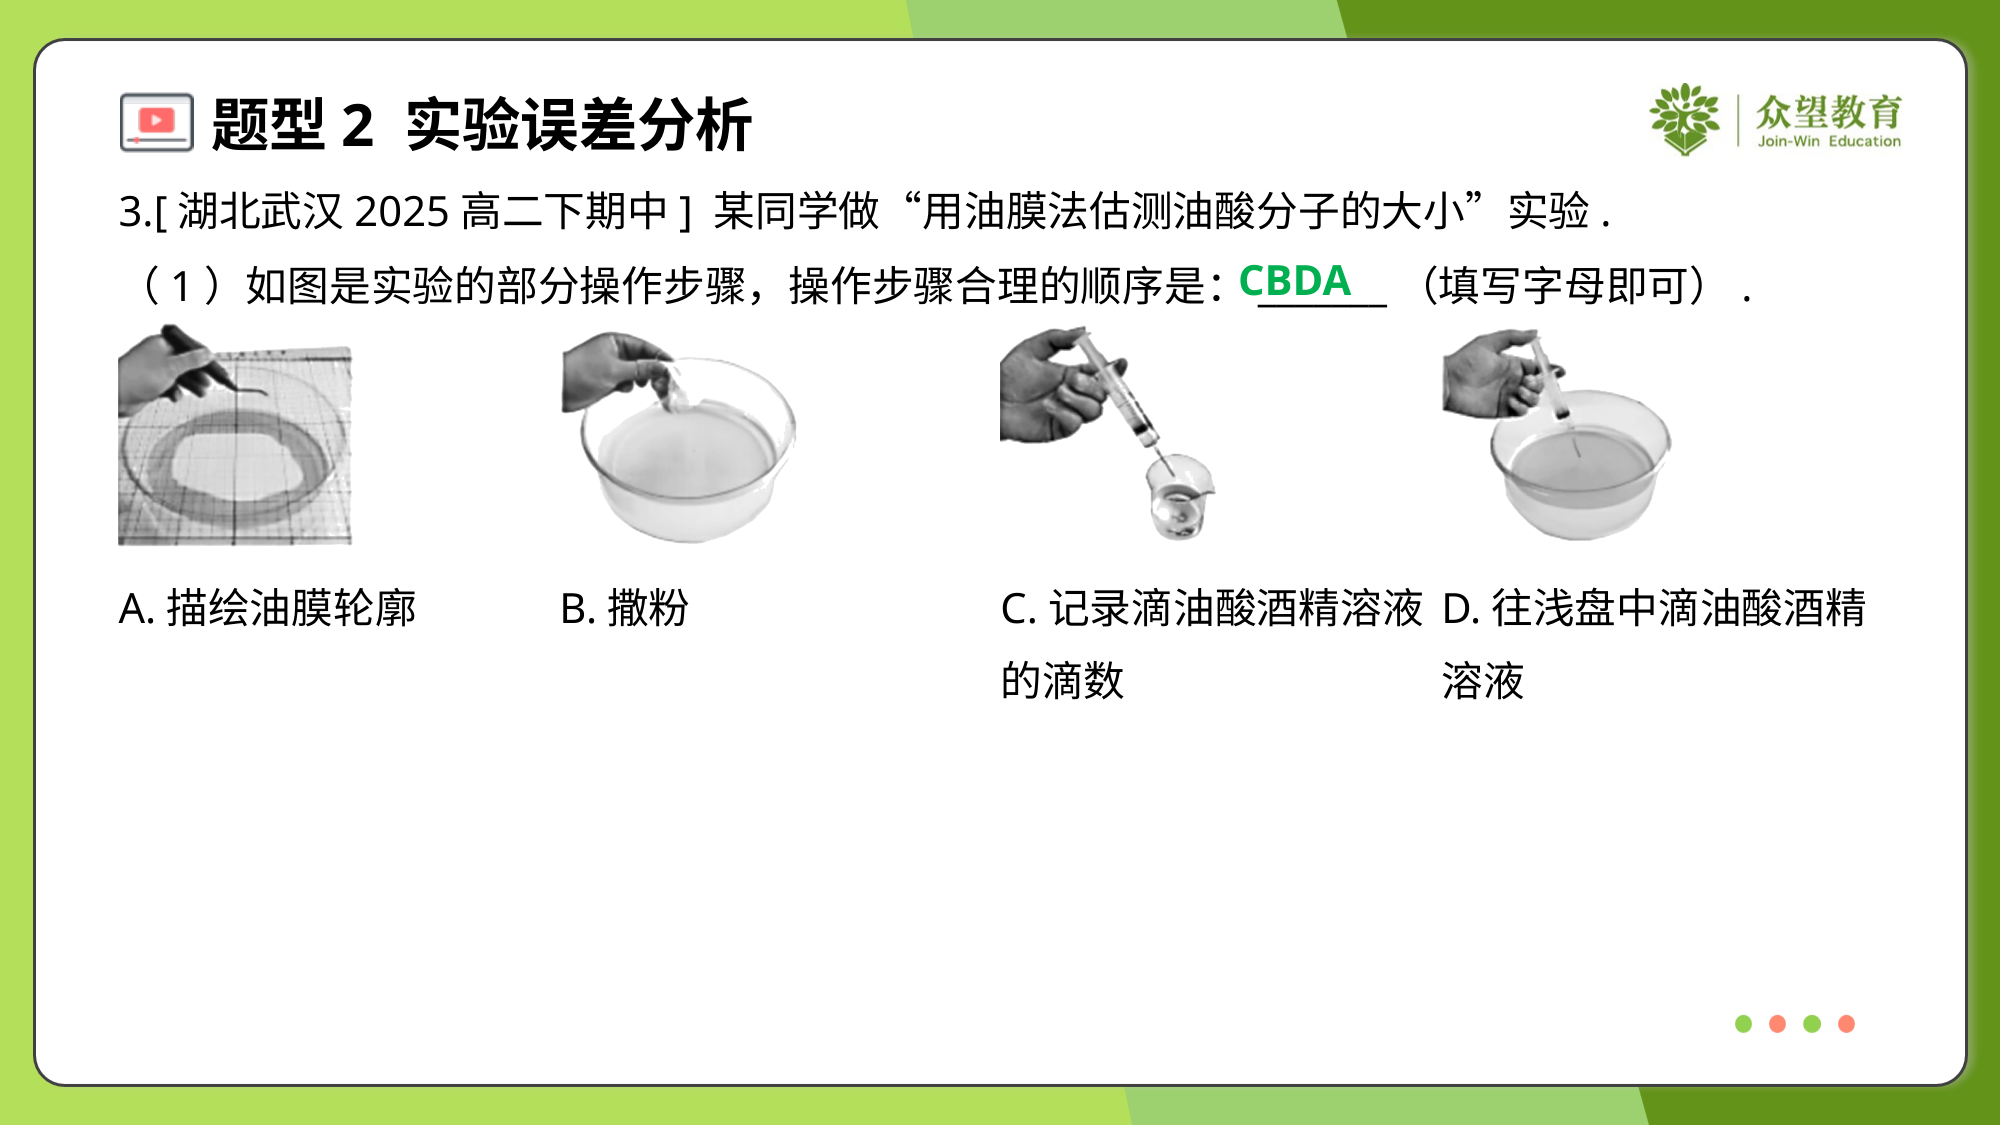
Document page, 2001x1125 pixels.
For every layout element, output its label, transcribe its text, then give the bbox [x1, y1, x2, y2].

text_box B.撒粉 [559, 557, 1000, 625]
text_box C.记录滴油酸酒精溶液 的滴数 [1000, 557, 1441, 698]
text_box 3.[湖北武汉2025高二下期中] 某同学做“用油膜法估测油酸分子的大小”实验. [118, 159, 1883, 226]
text_box A.描绘油膜轮廓 [118, 557, 559, 625]
text_box （1）如图是实验的部分操作步骤，操作步骤合理的顺序是：_______（填写字母即可）. [118, 235, 1883, 302]
picture [0, 0, 2000, 1125]
text_box D.往浅盘中滴油酸酒精 溶液 [1441, 557, 1883, 698]
text_box CBDA [1219, 228, 1370, 296]
